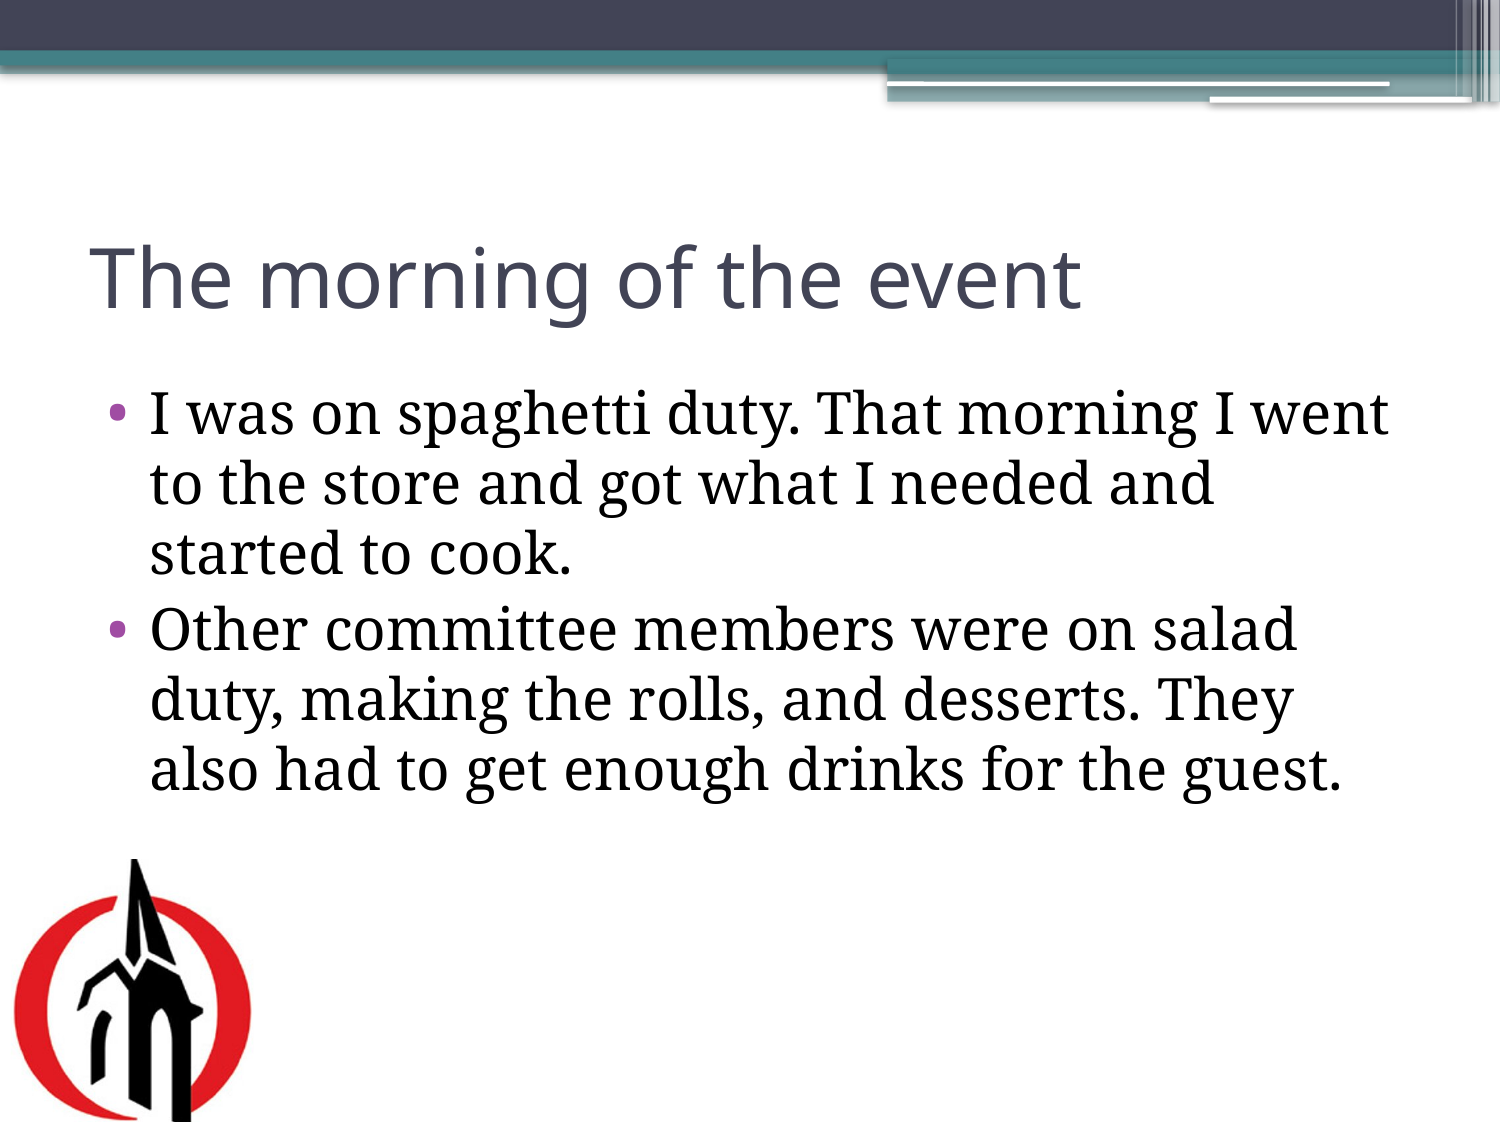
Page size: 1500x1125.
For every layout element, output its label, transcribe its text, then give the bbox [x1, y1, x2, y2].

picture [0, 859, 263, 1122]
title The morning of the event [75, 187, 1425, 363]
list I was on spaghetti duty. That morning I went to the store and got what I needed and started to cook. Other committee members were on salad duty, making the rolls, and desserts. They also had to get enough drinks for the guest. [75, 368, 1425, 1079]
